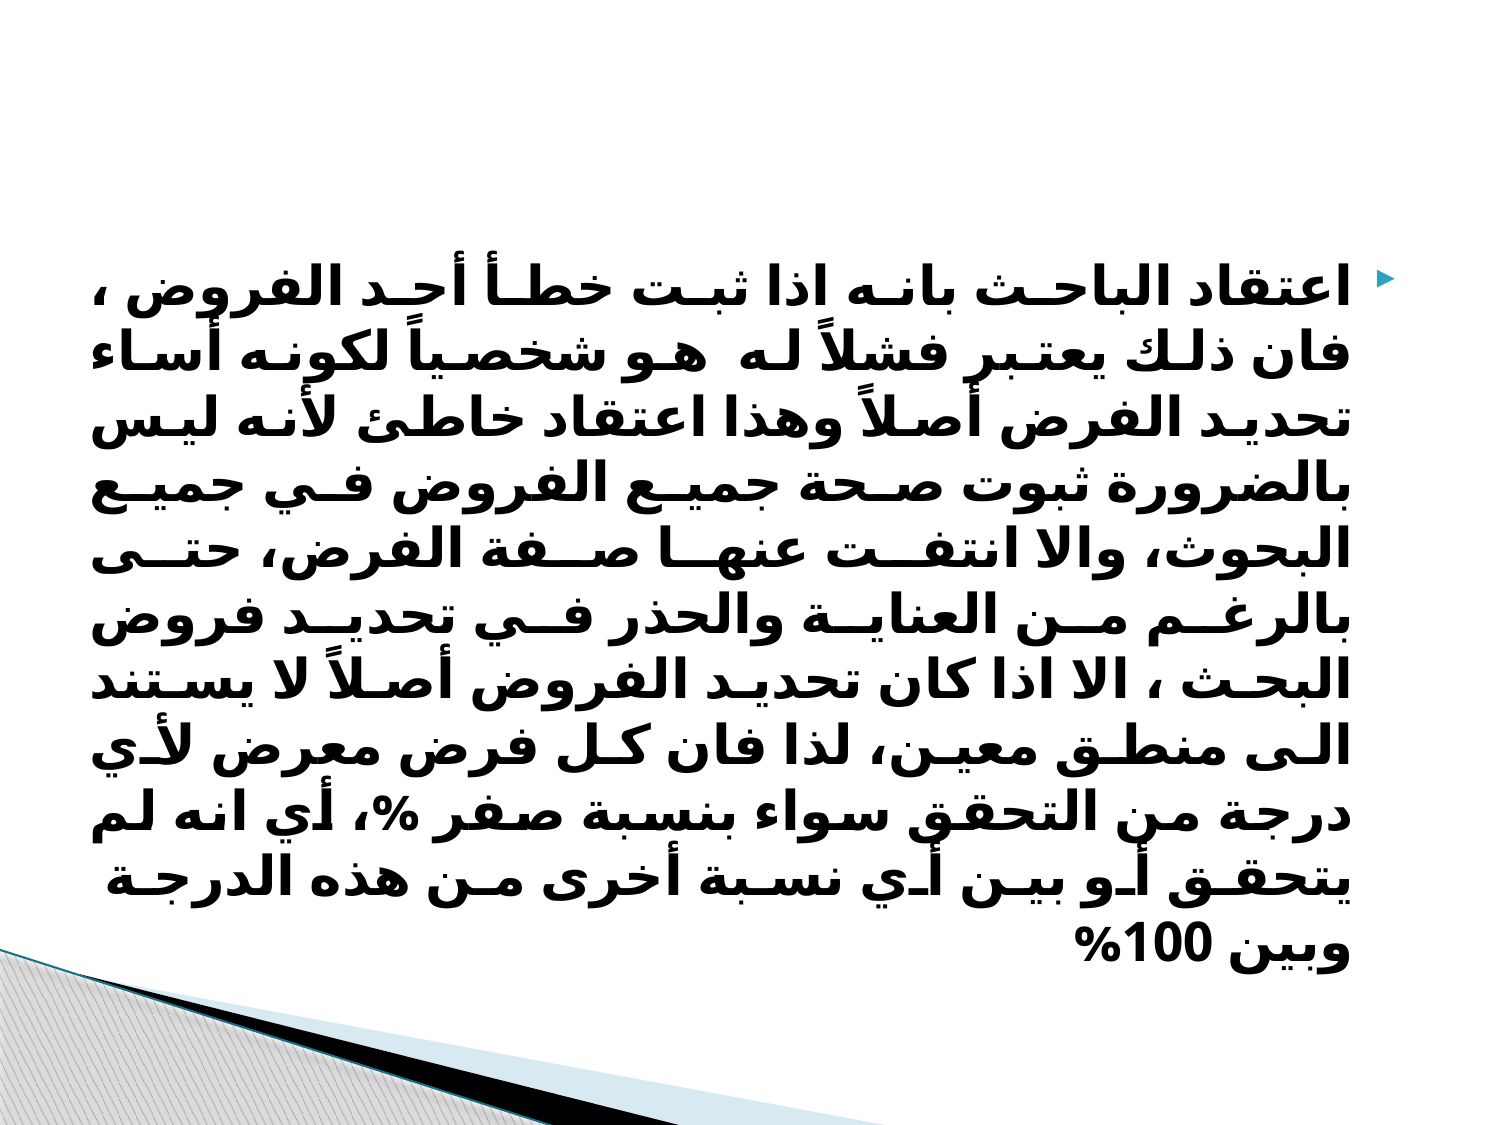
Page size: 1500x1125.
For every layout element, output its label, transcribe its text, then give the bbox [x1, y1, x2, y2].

list اعتقاد الباحث بانه اذا ثبت خطأ أحد الفروض ، فان ذلك يعتبر فشلاً له هو شخصياً لكونه أساء تحديد الفرض أصلاً وهذا اعتقاد خاطئ لأنه ليس بالضرورة ثبوت صحة جميع الفروض في جميع البحوث، والا انتفت عنها صفة الفرض، حتى بالرغم من العناية والحذر في تحديد فروض البحث ، الا اذا كان تحديد الفروض أصلاً لا يستند الى منطق معين، لذا فان كل فرض معرض لأي درجة من التحقق سواء بنسبة صفر %، أي انه لم يتحقق أو بين أي نسبة أخرى من هذه الدرجة وبين 100% [75, 243, 1425, 986]
